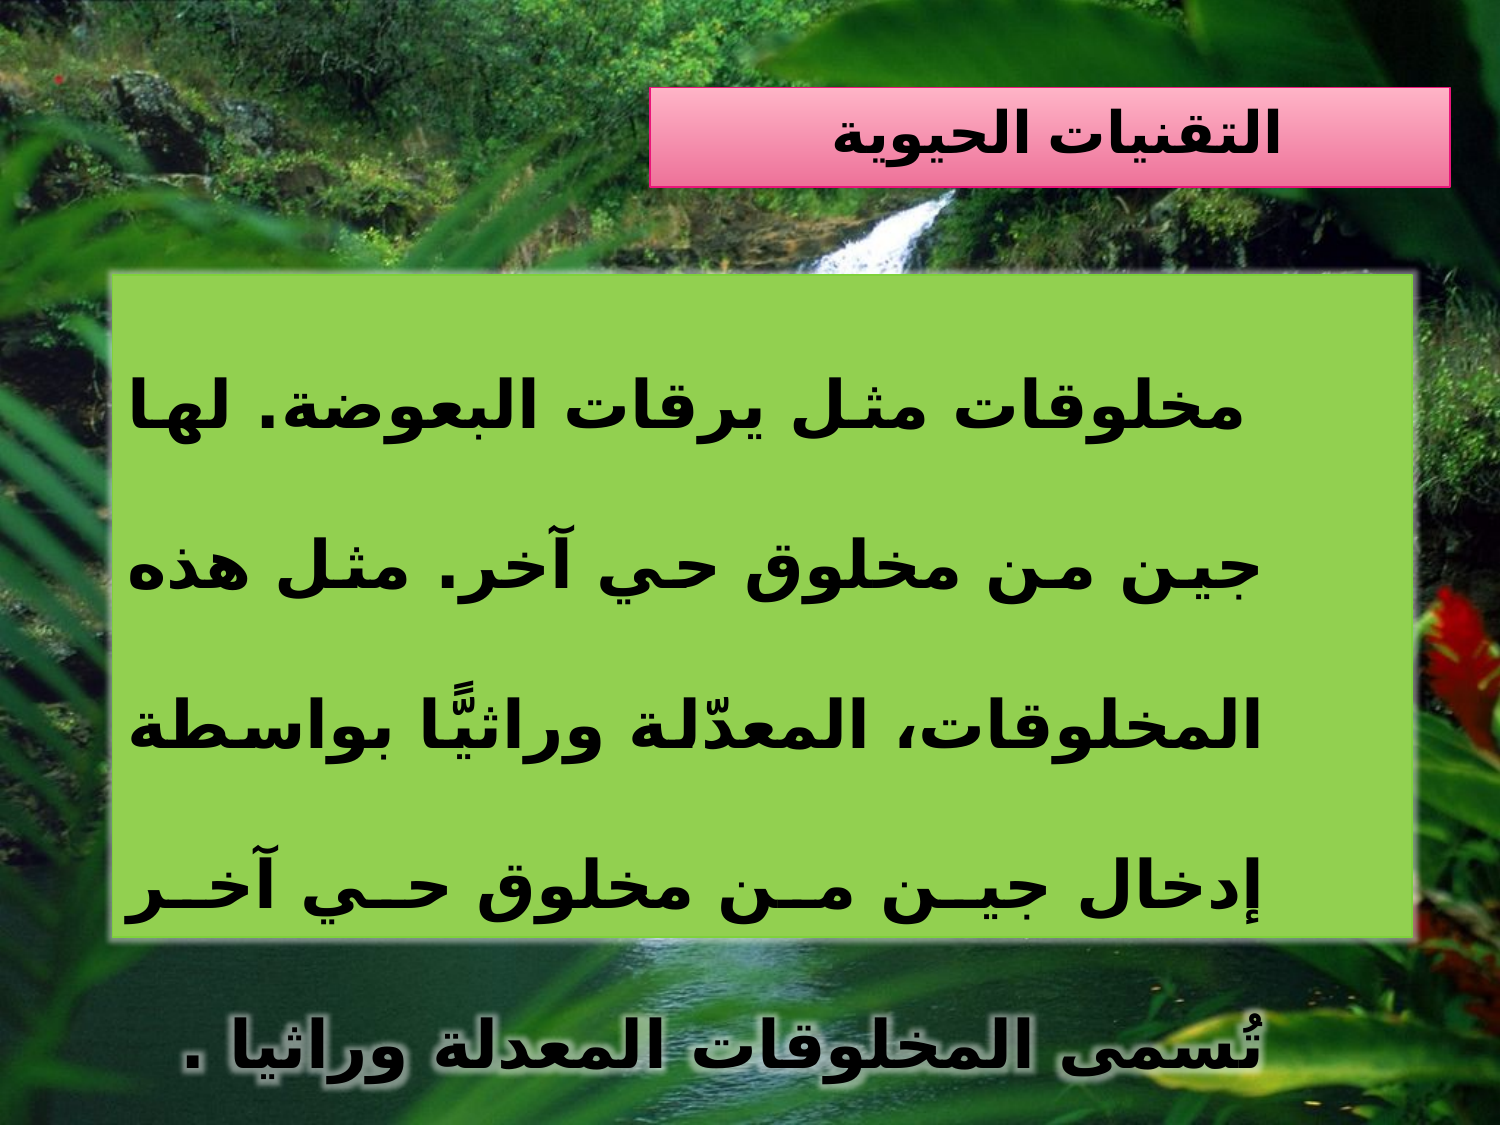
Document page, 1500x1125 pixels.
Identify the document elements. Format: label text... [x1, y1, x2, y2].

title التقنيات الحيوية [649, 87, 1451, 188]
picture [0, 0, 1500, 1125]
text_box مخلوقات مثل يرقات البعوضة. لها جين من مخلوق حي آخر. مثل هذه المخلوقات، المعدّلة وراثيًّا بواسطة إدخال جين من مخلوق حي آخر تُسمى المخلوقات المعدلة وراثيا . [112, 274, 1413, 938]
